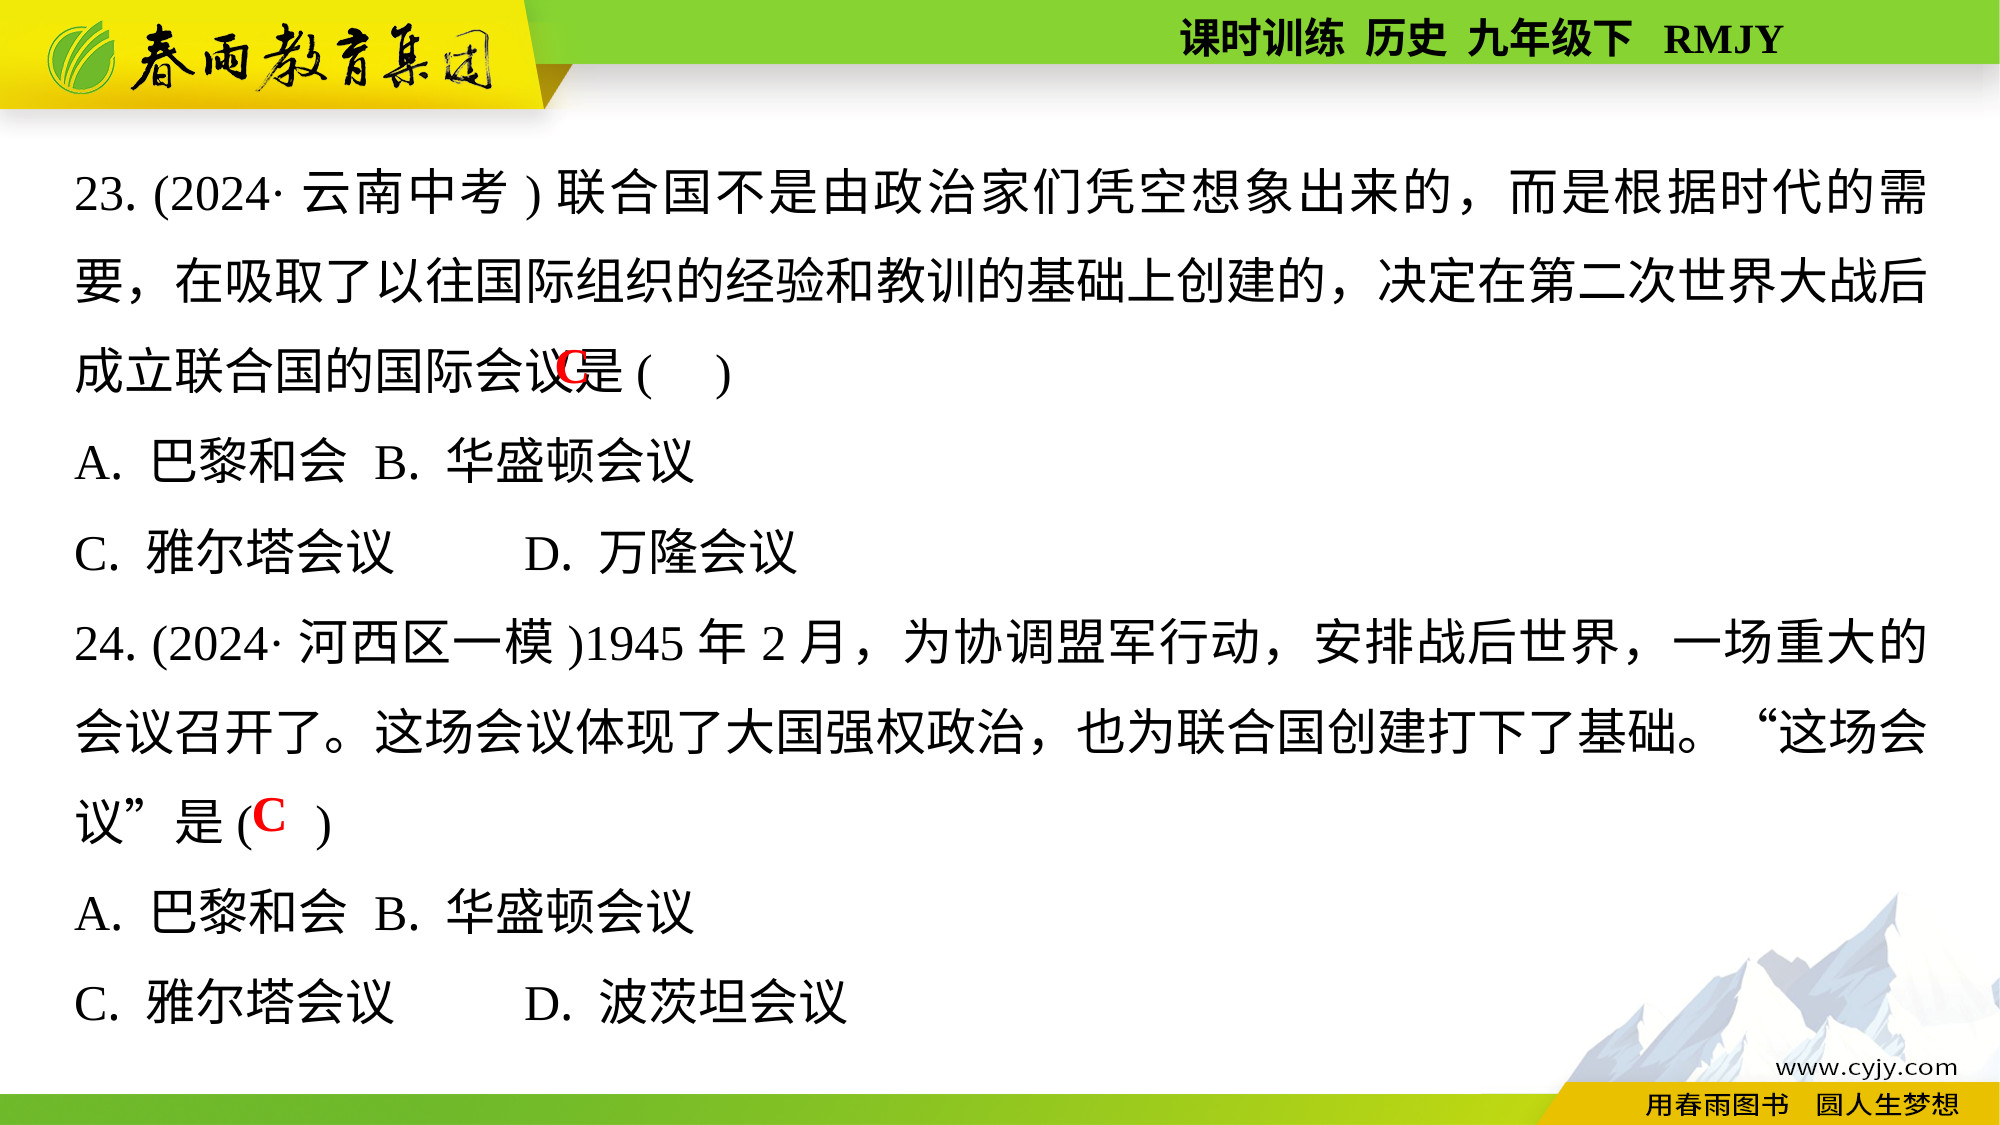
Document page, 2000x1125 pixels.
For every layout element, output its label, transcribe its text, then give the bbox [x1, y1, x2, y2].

list 23. (2024·云南中考)联合国不是由政治家们凭空想象出来的，而是根据时代的需要，在吸取了以往国际组织的经验和教训的基础上创建的，决定在第二次世界大战后成立联合国的国际会议是( ) A. 巴黎和会 B. 华盛顿会议 C. 雅尔塔会议 D. 万隆会议 24. (2024·河西区一模)1945年2月，为协调盟军行动，安排战后世界，一场重大的会议召开了。这场会议体现了大国强权政治，也为联合国创建打下了基础。“这场会议”是( ) A. 巴黎和会 B. 华盛顿会议 C. 雅尔塔会议 D. 波茨坦会议 [59, 122, 1944, 1047]
text_box C [236, 773, 303, 849]
picture [0, 0, 2000, 1125]
text_box C [539, 326, 606, 401]
